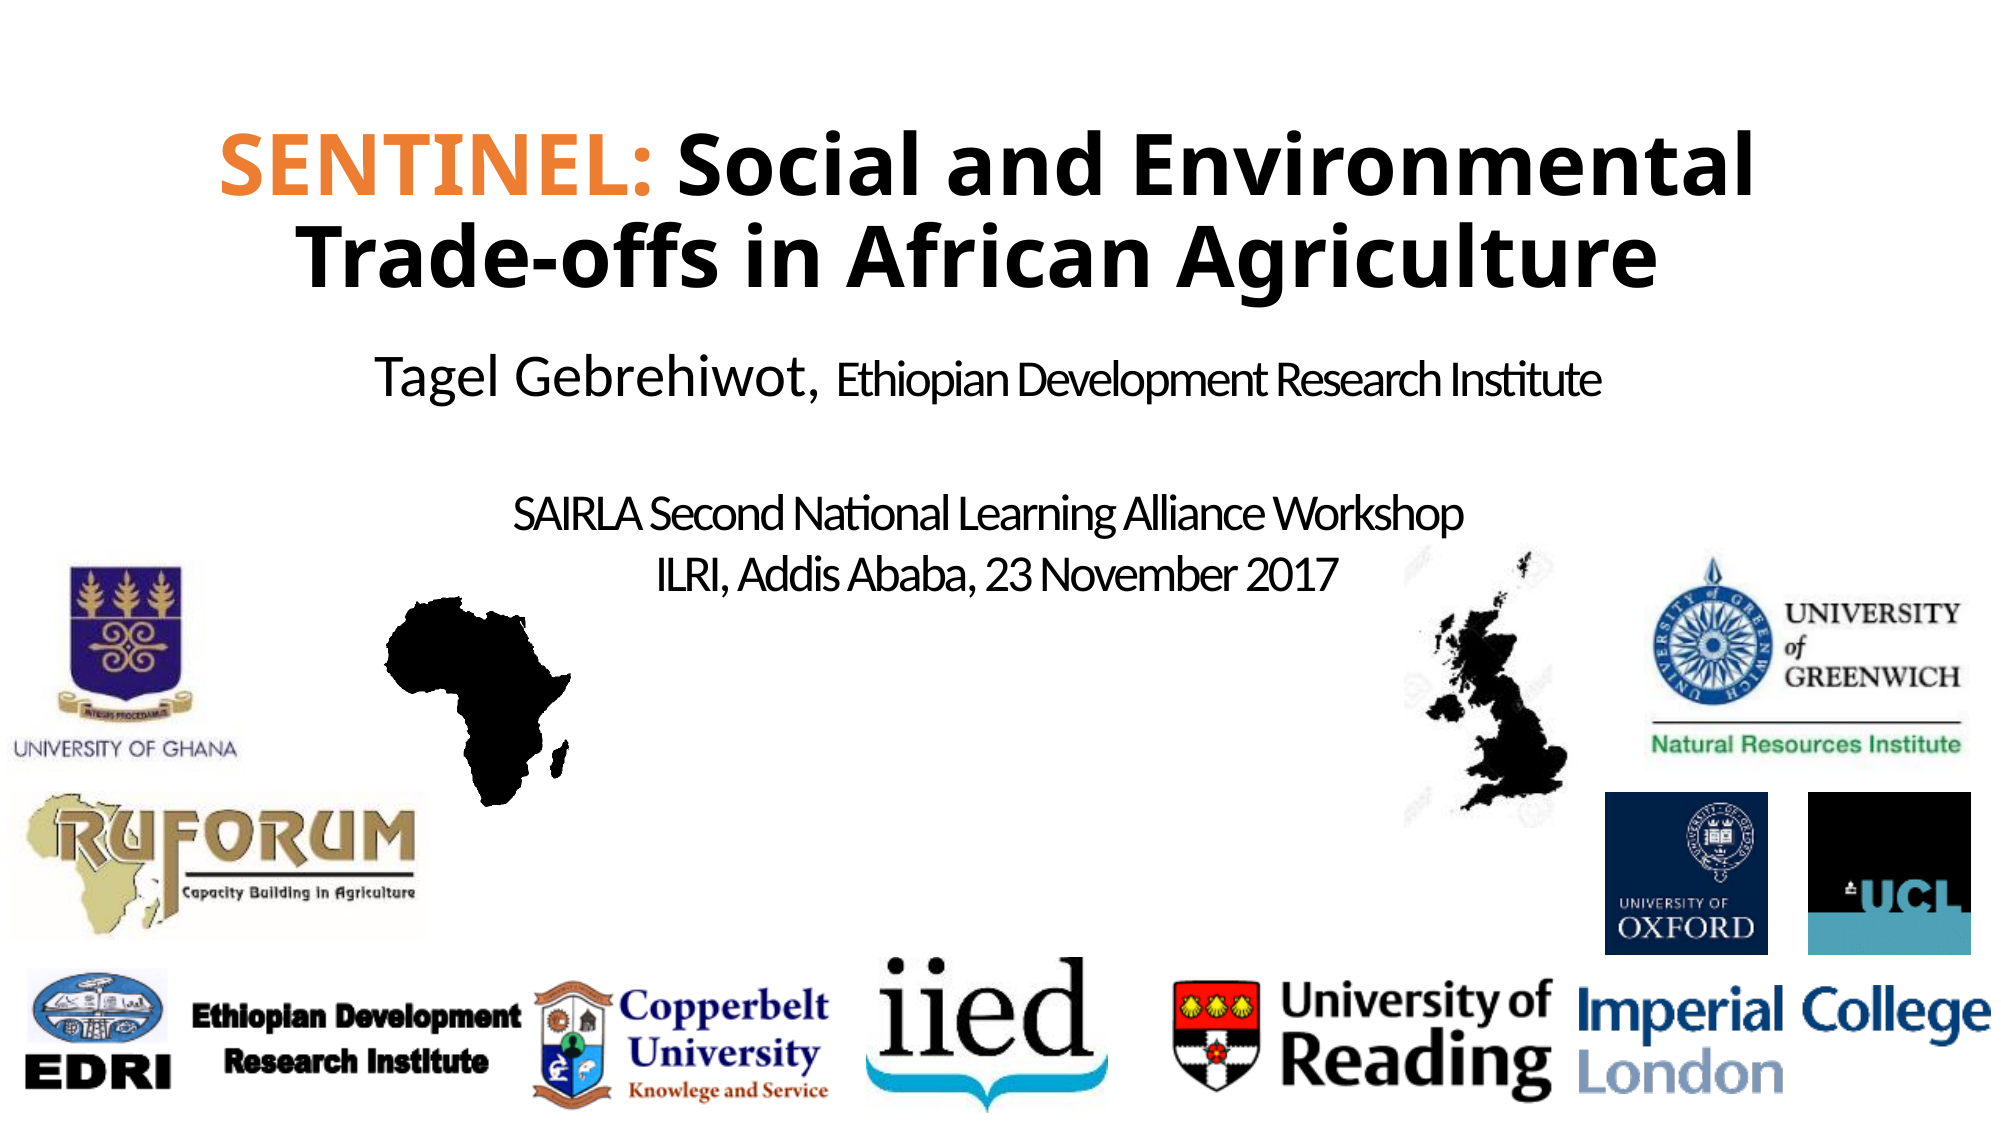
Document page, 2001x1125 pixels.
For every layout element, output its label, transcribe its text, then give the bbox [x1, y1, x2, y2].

picture [1605, 792, 1768, 955]
subtitle Tagel Gebrehiwot, Ethiopian Development Research Institute SAIRLA Second National Learning Alliance Workshop ILRI, Addis Ababa, 23 November 2017 [122, 336, 1873, 615]
picture [1579, 985, 1991, 1094]
title SENTINEL: Social and Environmental Trade-offs in African Agriculture [169, 40, 1808, 314]
picture [1808, 792, 1971, 955]
picture [1404, 543, 1591, 828]
picture [7, 567, 603, 940]
picture [1159, 962, 1575, 1113]
picture [6, 548, 245, 776]
picture [1644, 544, 1971, 780]
picture [7, 962, 841, 1125]
picture [866, 957, 1108, 1113]
